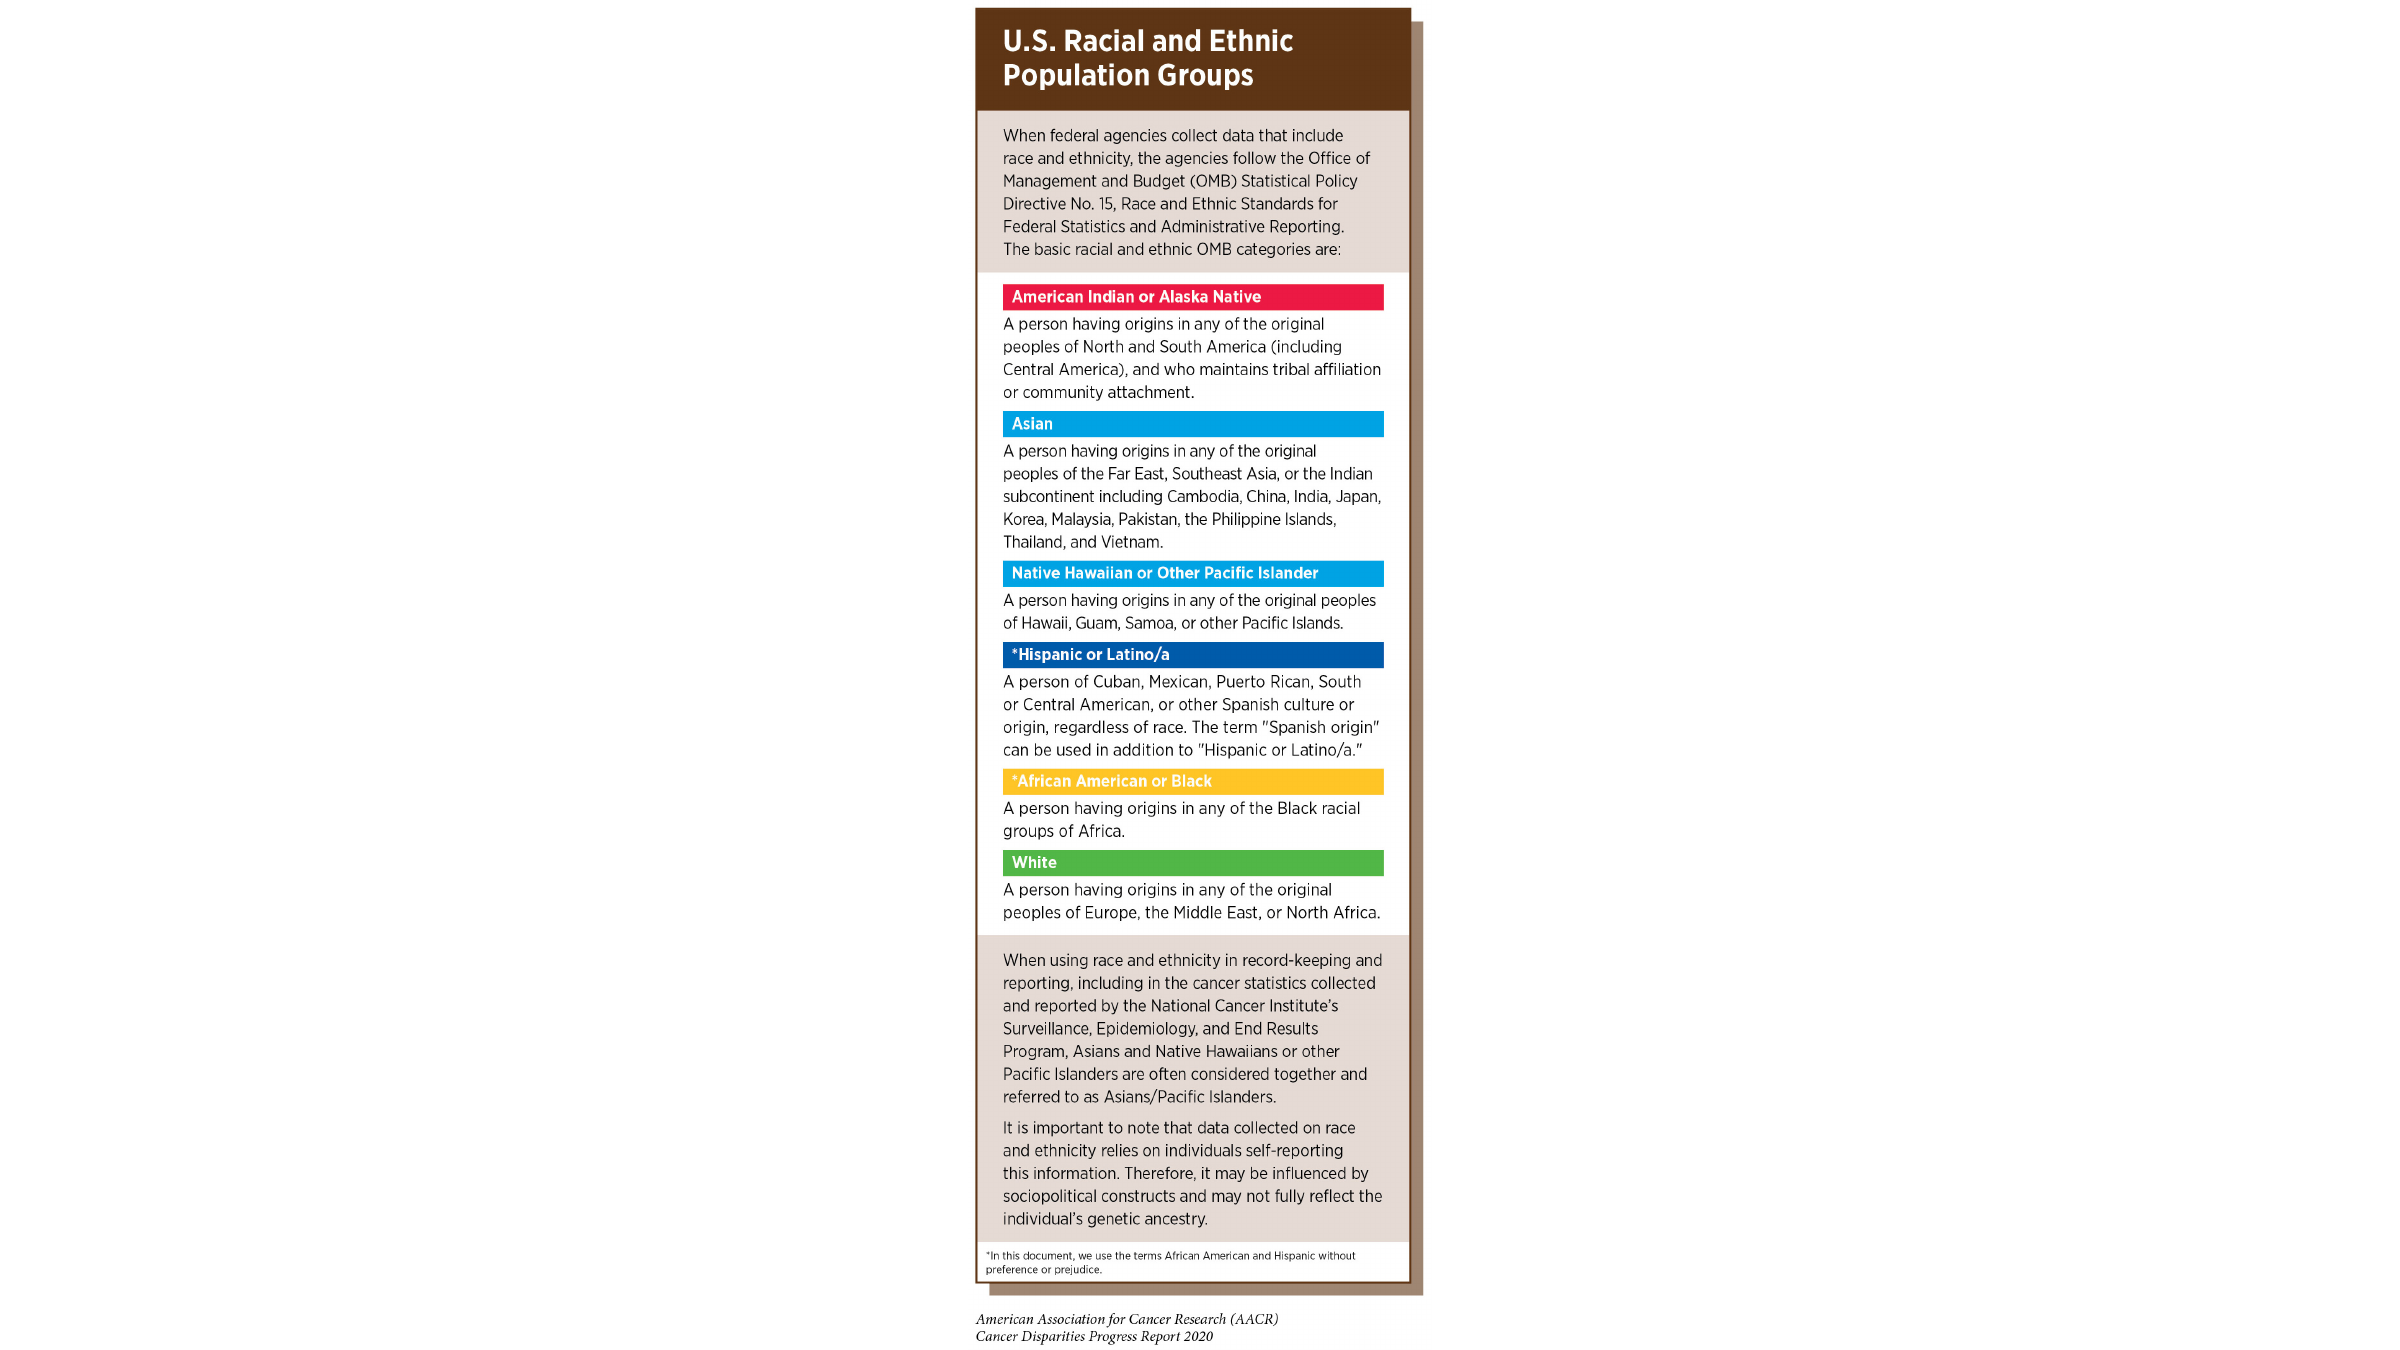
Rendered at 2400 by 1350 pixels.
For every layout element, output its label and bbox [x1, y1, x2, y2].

picture [968, 0, 1432, 1350]
